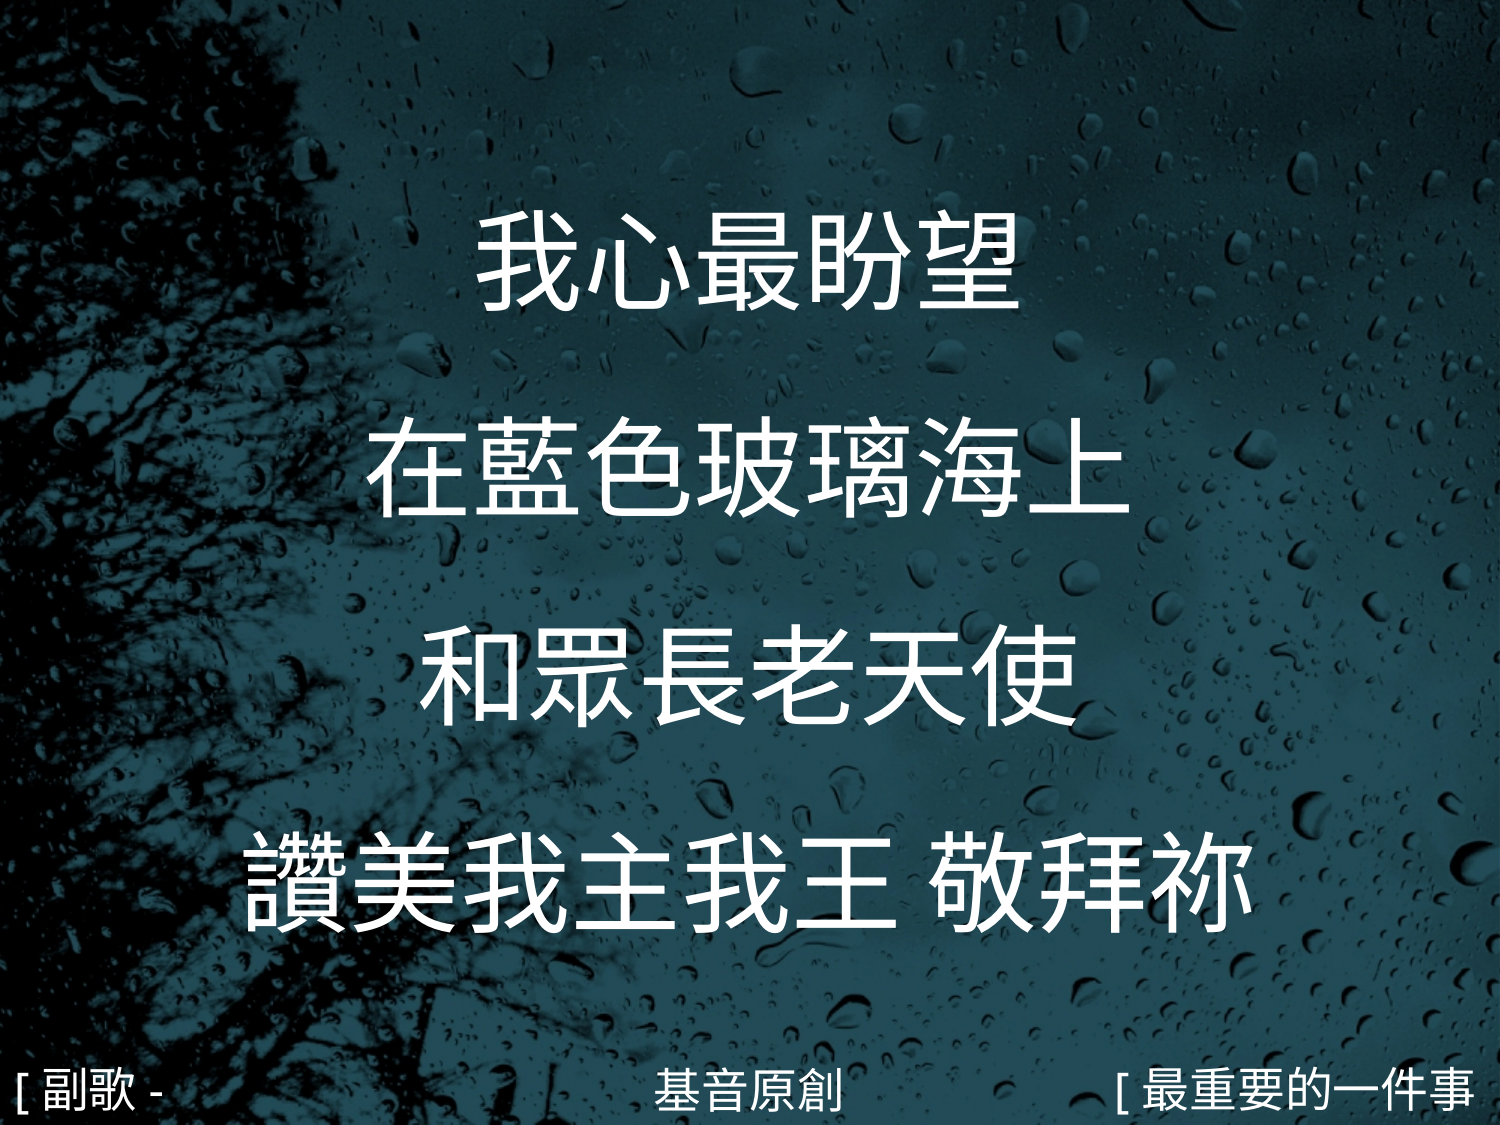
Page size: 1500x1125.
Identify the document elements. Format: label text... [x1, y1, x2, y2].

text_box 基音原創 [0, 1053, 1500, 1125]
picture [0, 0, 1500, 1053]
text_box 我心最盼望 在藍色玻璃海上 和眾長老天使 讚美我主我王 敬拜祢 [0, 184, 1499, 749]
